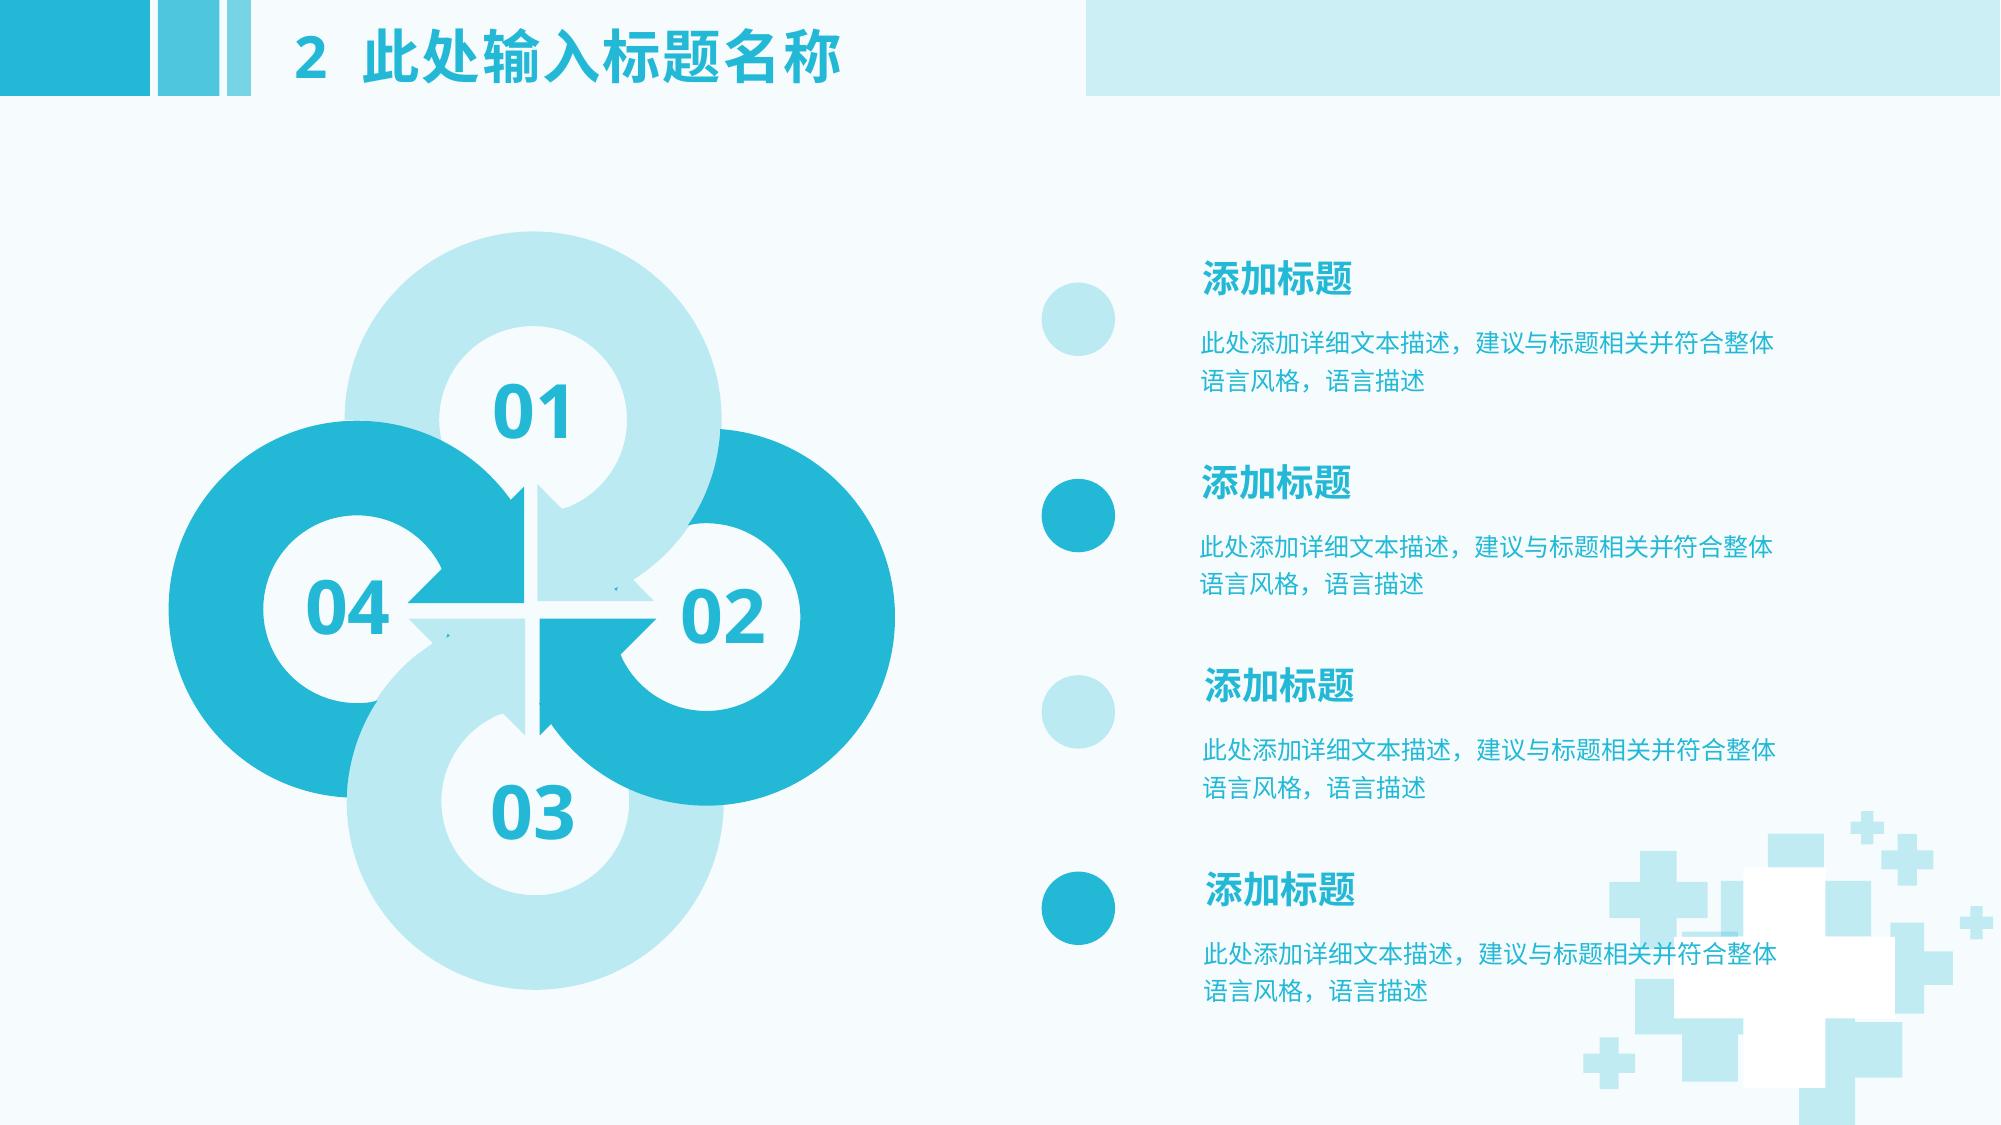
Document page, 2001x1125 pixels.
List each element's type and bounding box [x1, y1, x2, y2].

text_box [539, 429, 896, 806]
text_box [1041, 463, 1785, 630]
text_box [344, 231, 722, 601]
text_box [0, 0, 2000, 169]
text_box [346, 618, 724, 990]
text_box [1583, 810, 1994, 1125]
text_box [168, 420, 525, 798]
text_box [1041, 260, 1786, 426]
text_box [1041, 870, 1789, 1037]
text_box [1041, 667, 1787, 833]
text_box [0, 169, 2000, 1125]
